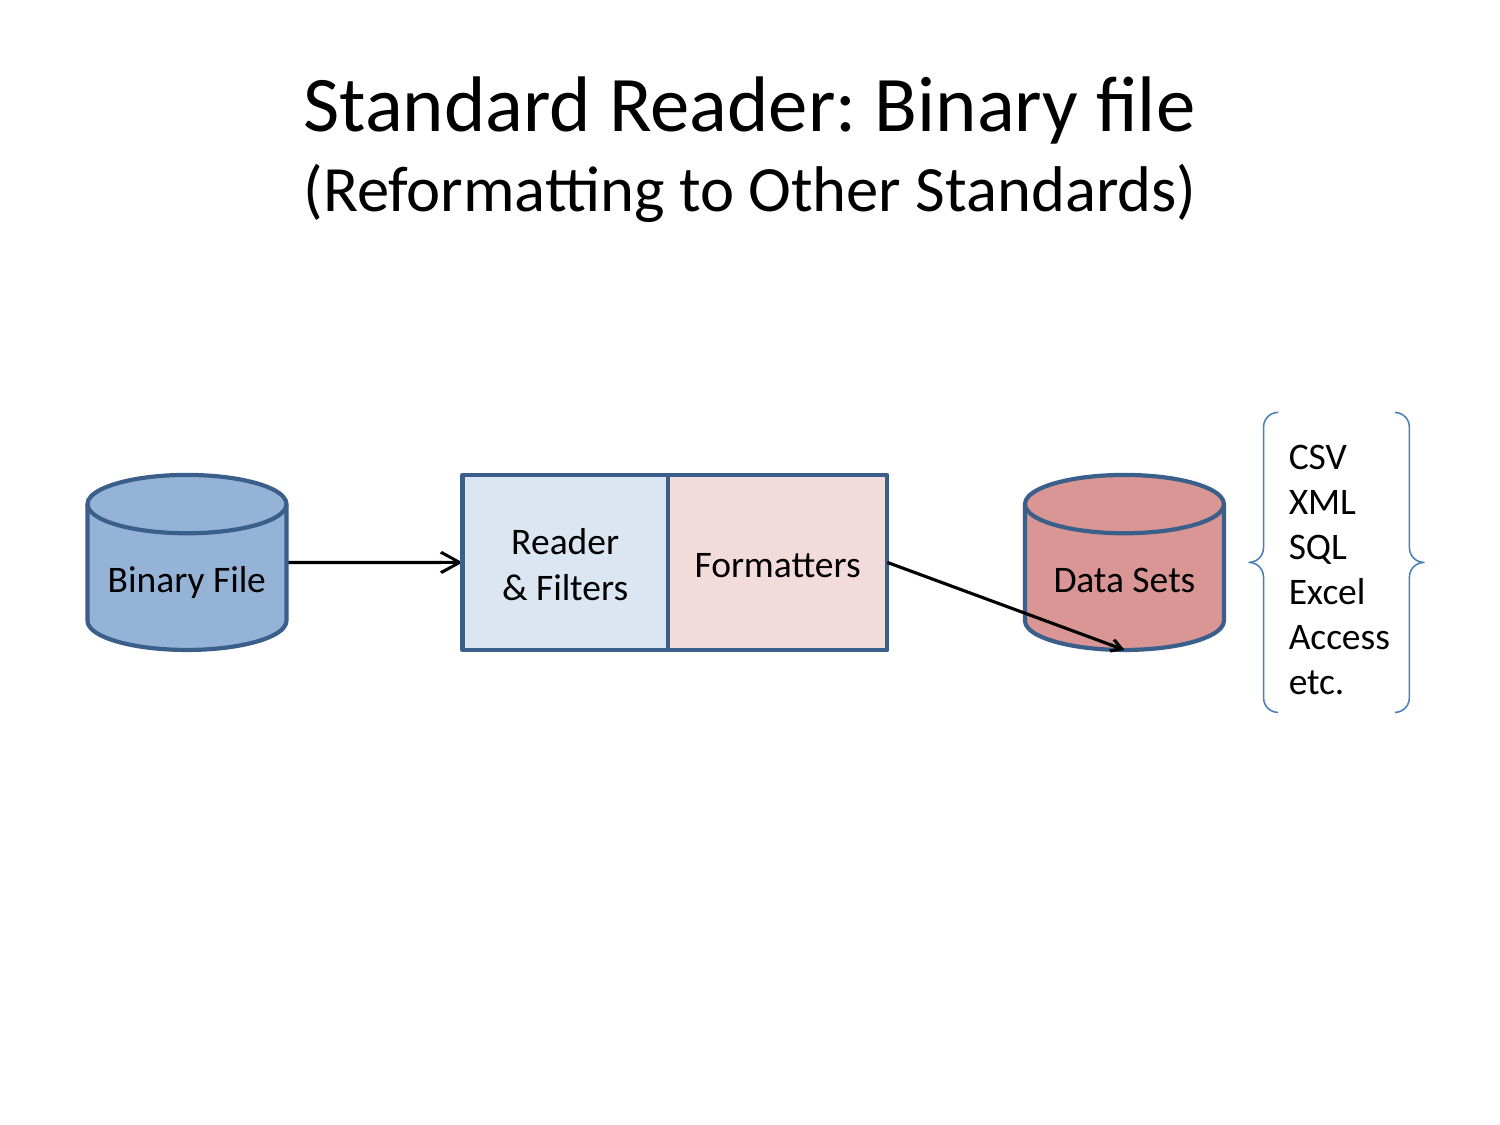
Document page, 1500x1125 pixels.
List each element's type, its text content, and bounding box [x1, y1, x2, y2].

text_box CSV XML SQL Excel Access etc. [1273, 424, 1424, 710]
text_box Data Sets [1022, 472, 1227, 653]
title Standard Reader: Binary file (Reformatting to Other Standards) [75, 45, 1425, 233]
text_box Binary File [85, 472, 289, 653]
text_box Reader & Filters [460, 473, 666, 652]
text_box [1248, 411, 1410, 714]
text_box Formatters [666, 473, 889, 652]
